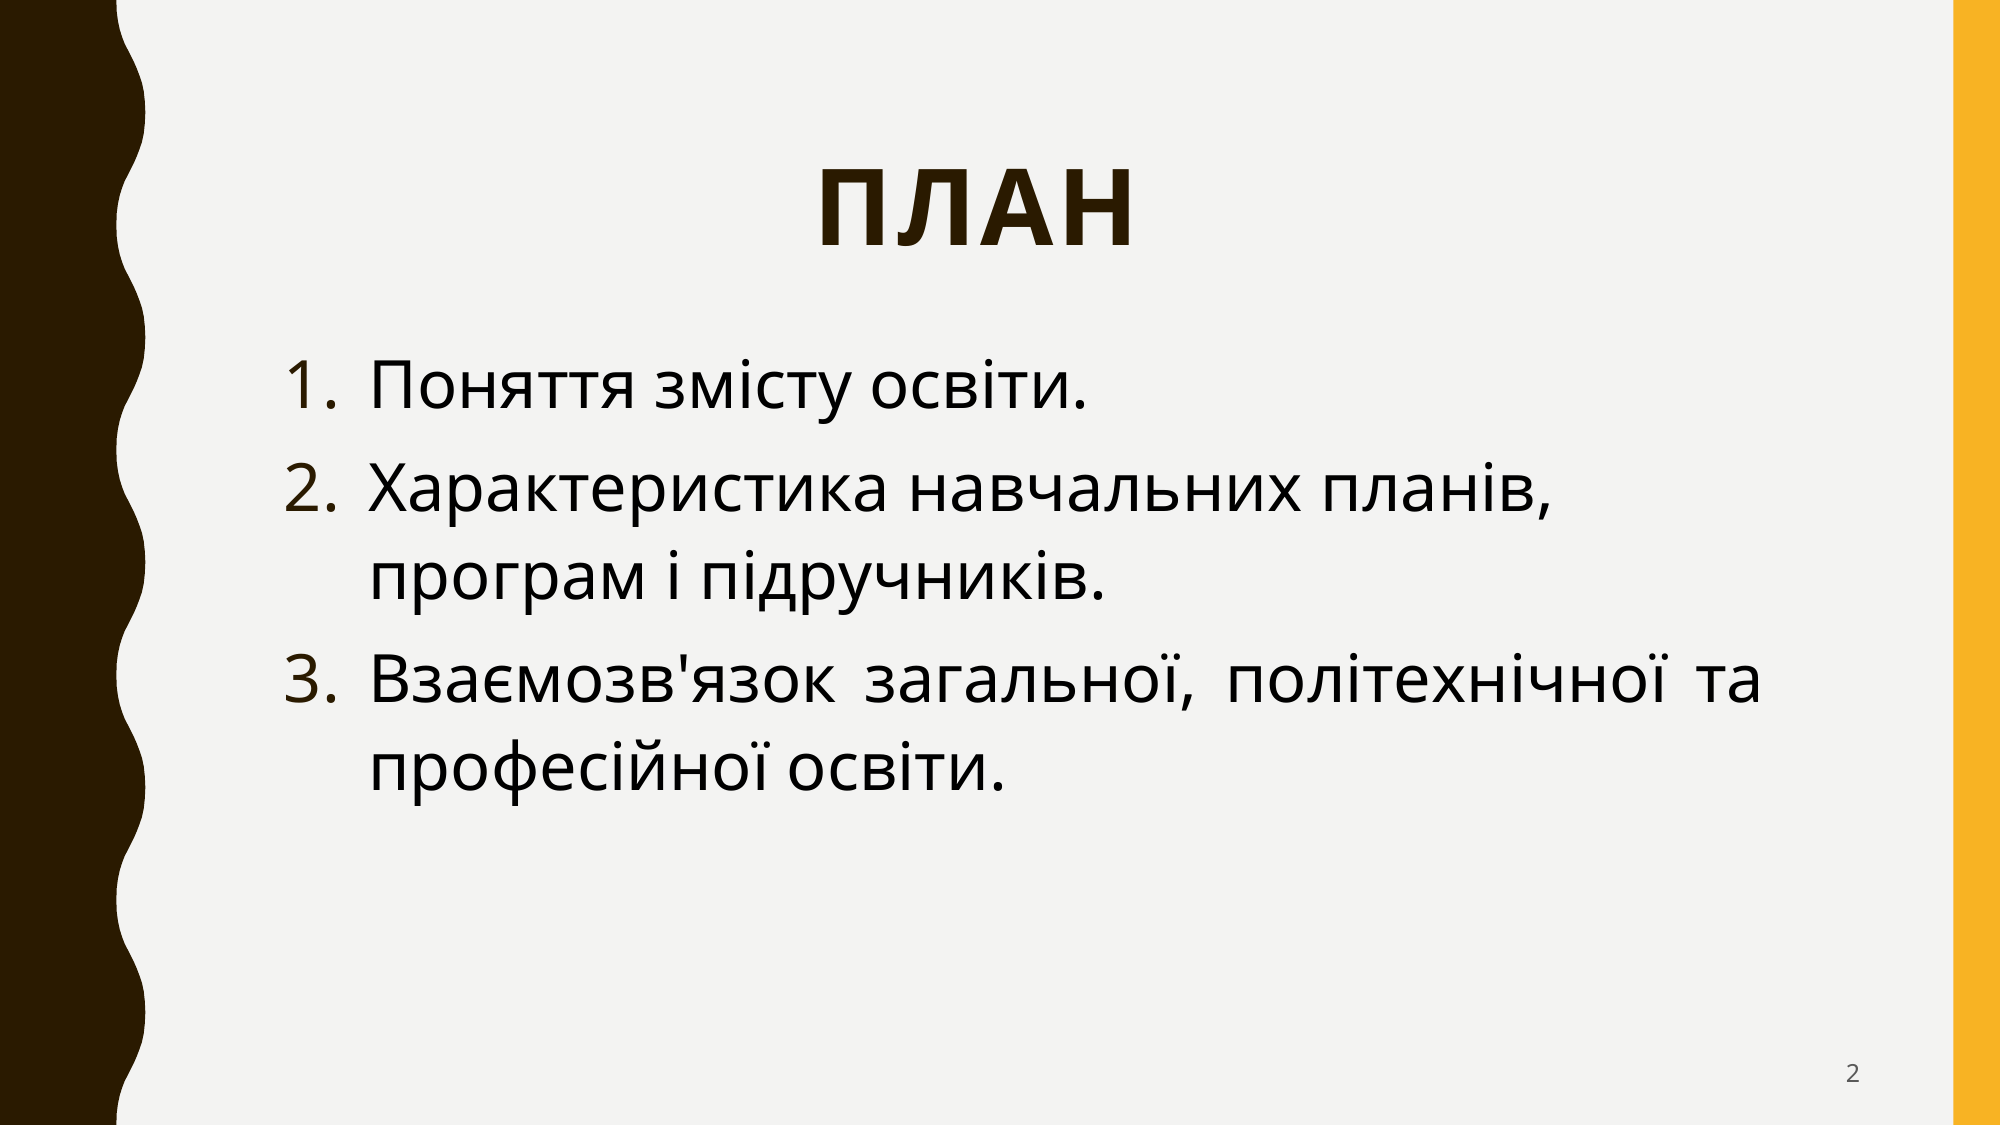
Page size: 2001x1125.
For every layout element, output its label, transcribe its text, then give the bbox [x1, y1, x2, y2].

slide_number 2 [1412, 1045, 1875, 1103]
title План [286, 145, 1699, 326]
list Поняття змісту освіти. Характеристика навчальних планів, програм і підручників. Взаємозв'язок загальної, політехнічної та професійної освіти. [268, 326, 1782, 891]
